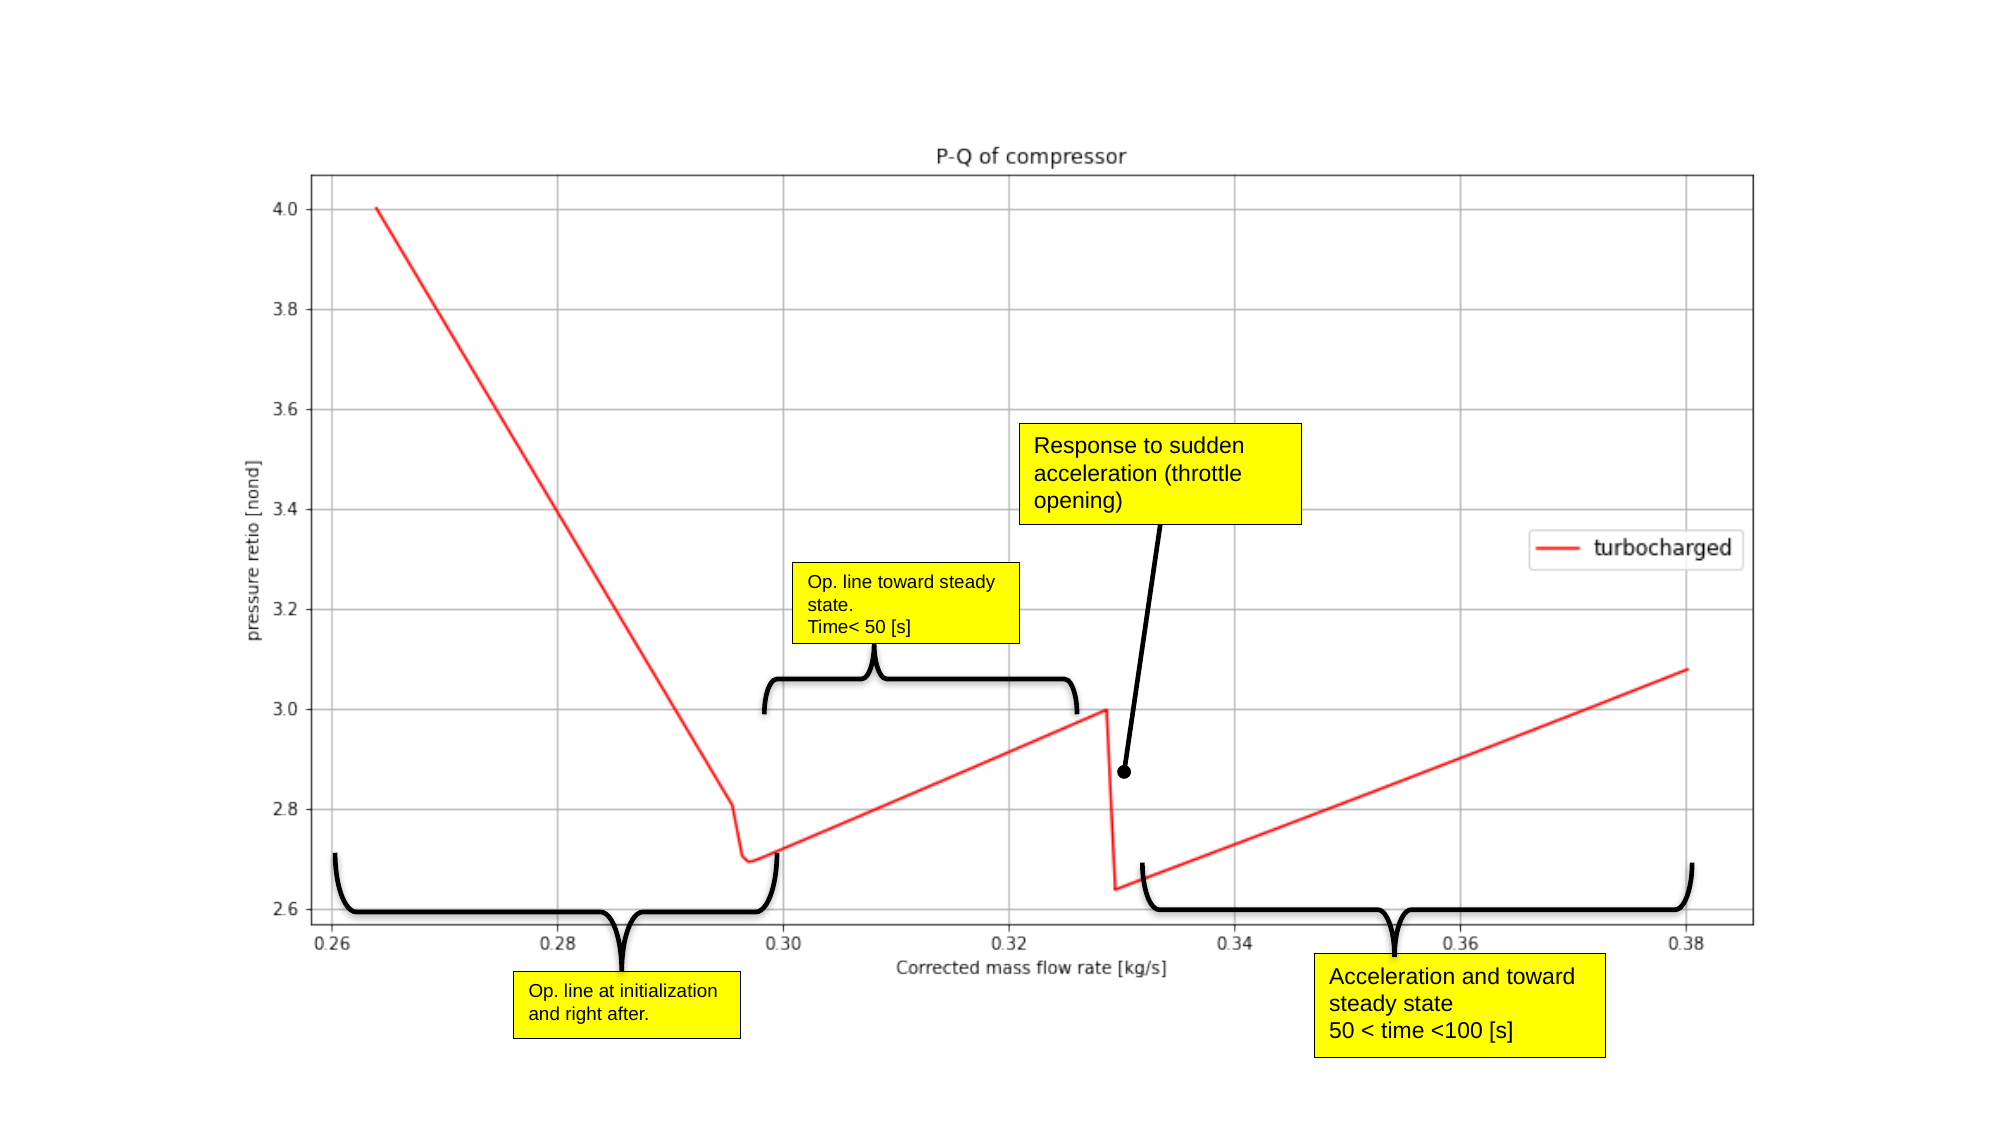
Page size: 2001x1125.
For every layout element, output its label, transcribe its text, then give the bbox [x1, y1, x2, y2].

text_box Acceleration and toward steady state 50 < time <100 [s] [1314, 996, 1606, 1058]
picture [235, 135, 1765, 990]
text_box Op. line at initialization and right after. [513, 996, 741, 1039]
